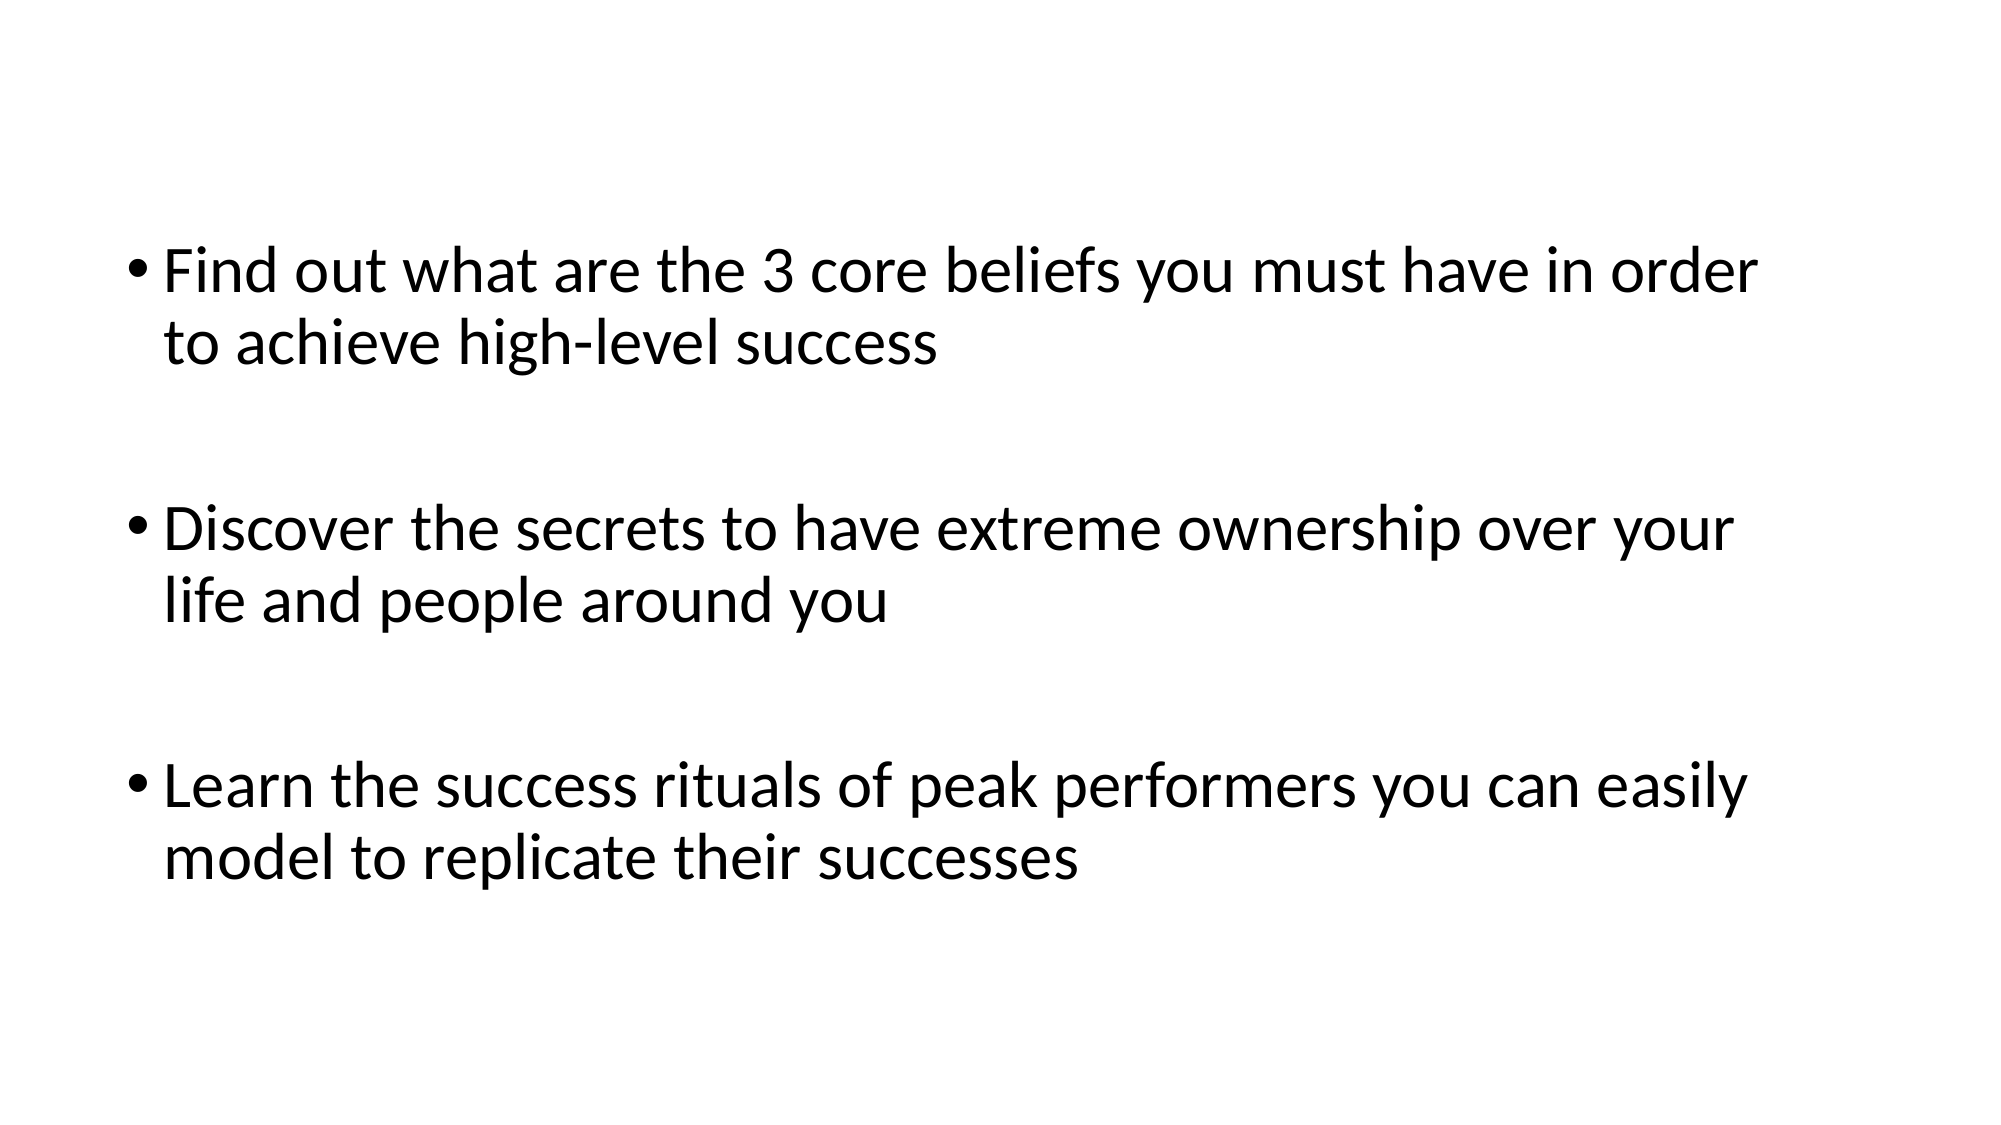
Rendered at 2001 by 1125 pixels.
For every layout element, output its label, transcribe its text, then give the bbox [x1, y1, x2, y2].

list Find out what are the 3 core beliefs you must have in order to achieve high-level success Discover the secrets to have extreme ownership over your life and people around you Learn the success rituals of peak performers you can easily model to replicate their successes [111, 126, 1837, 1001]
